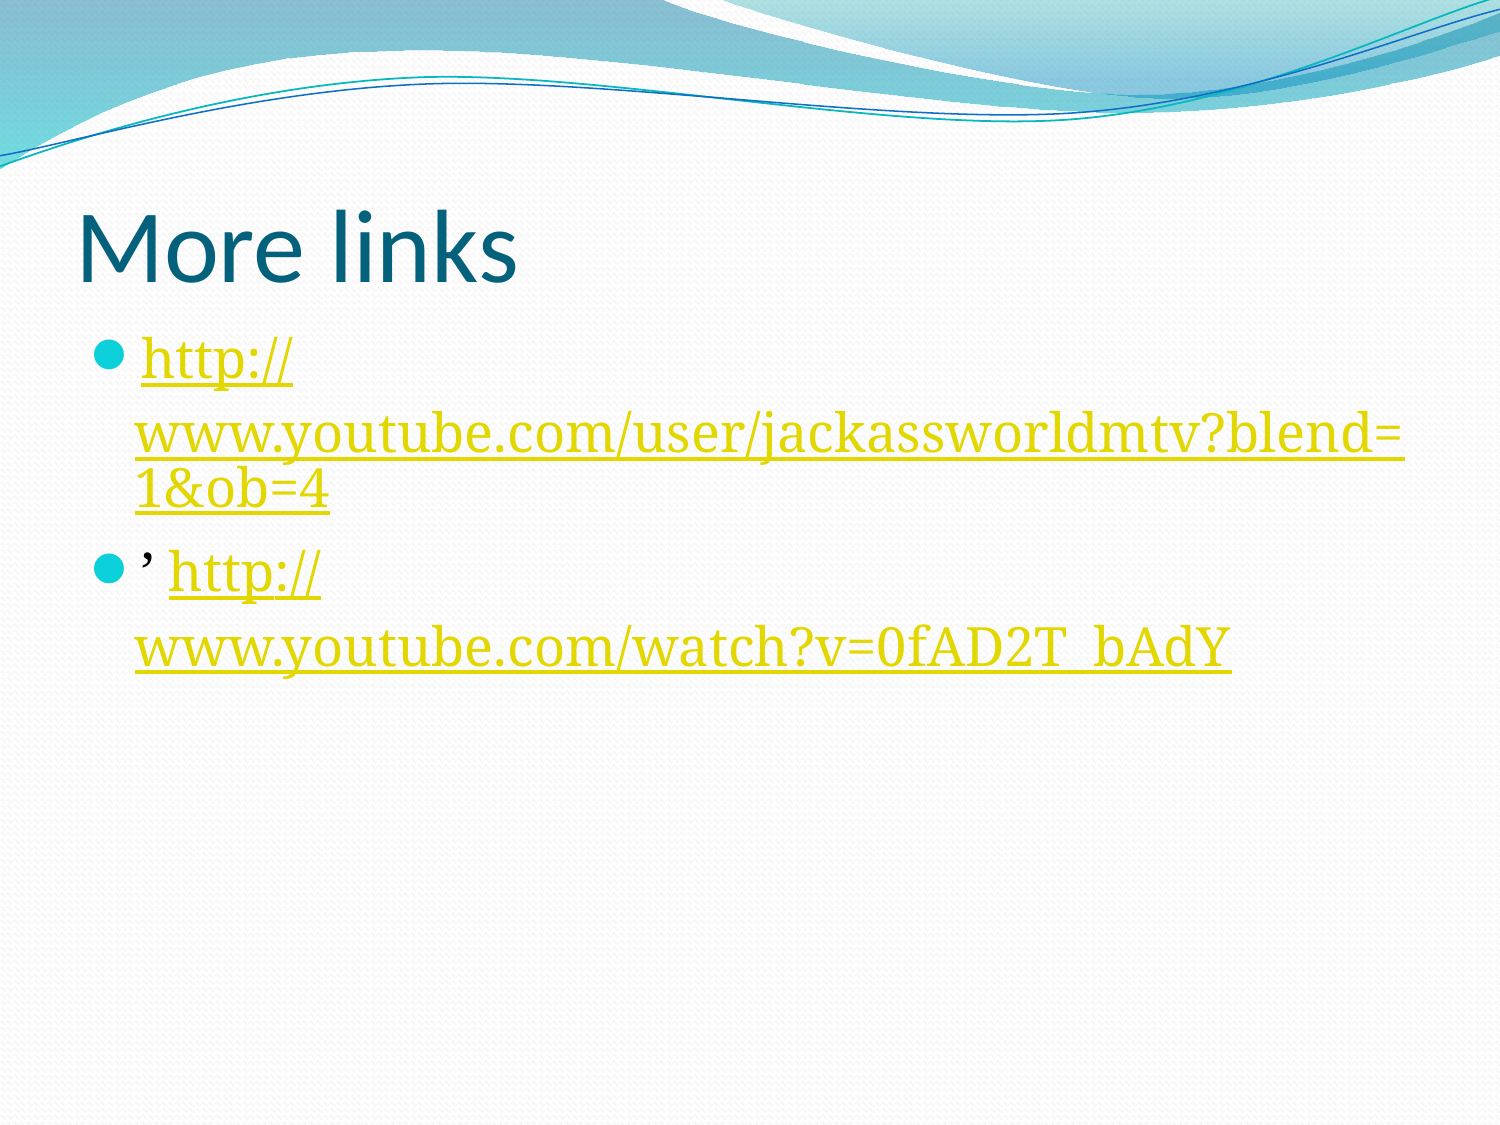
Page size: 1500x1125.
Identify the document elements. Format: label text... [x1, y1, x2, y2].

list http://www.youtube.com/user/jackassworldmtv?blend=1&ob=4 ’ http://www.youtube.com/watch?v=0fAD2T_bAdY [75, 317, 1425, 1038]
title More links [75, 115, 1425, 303]
